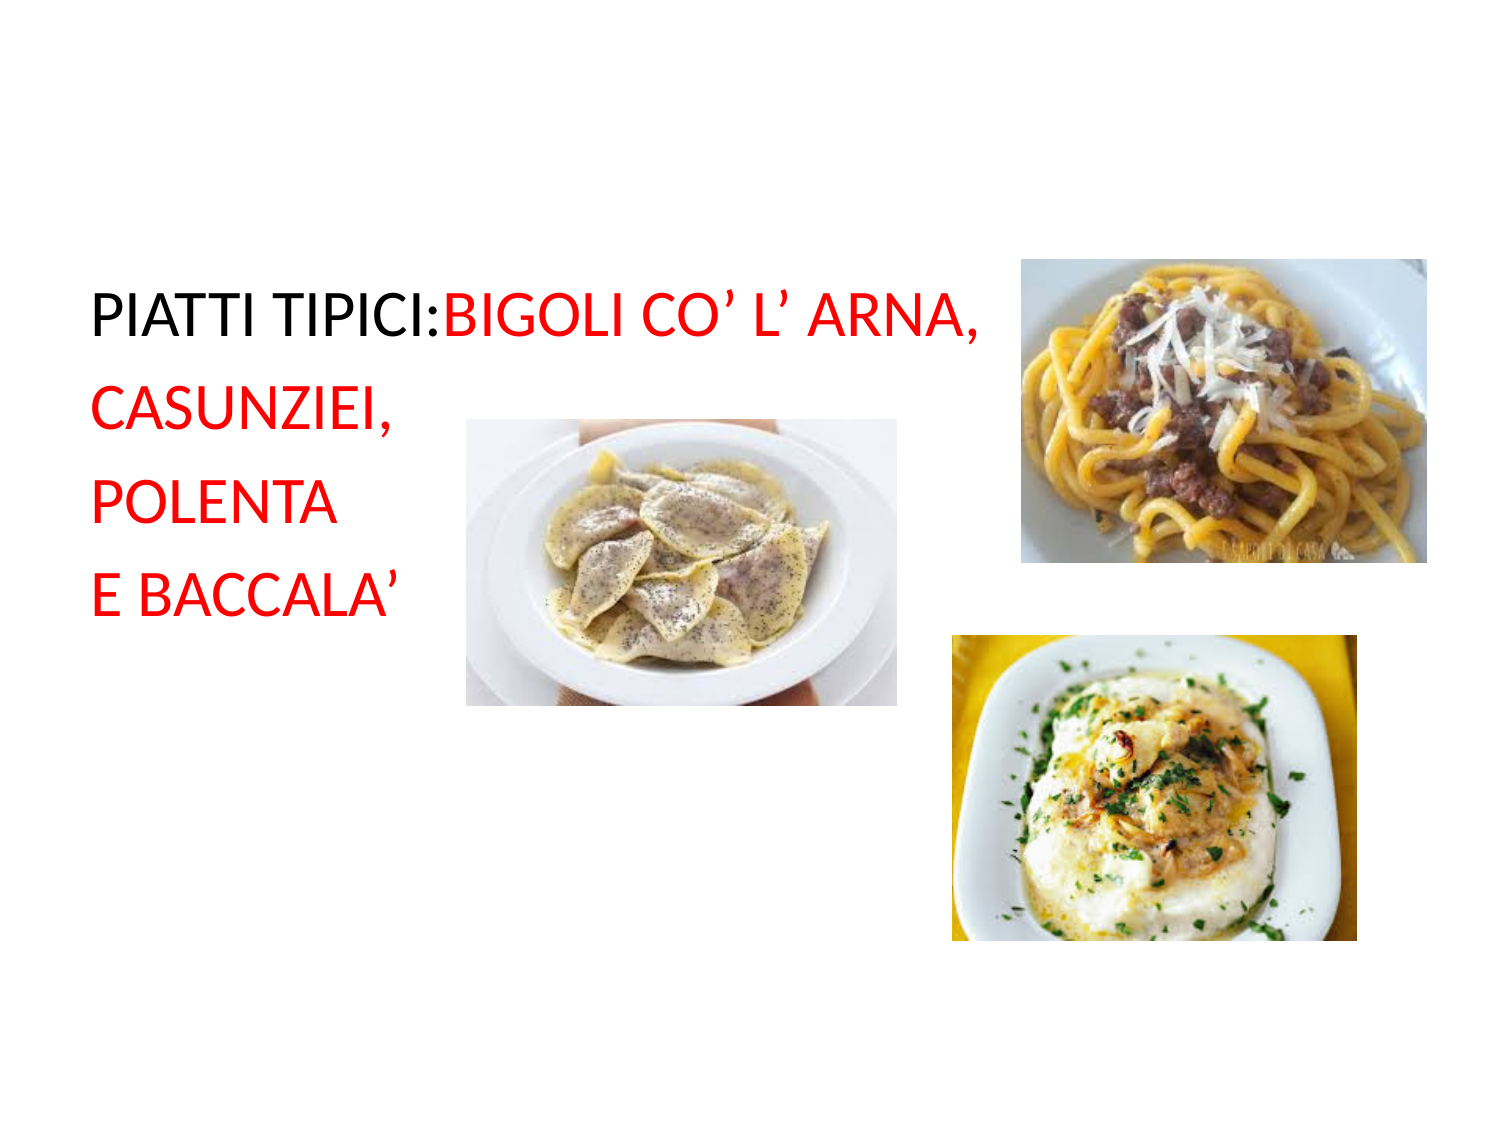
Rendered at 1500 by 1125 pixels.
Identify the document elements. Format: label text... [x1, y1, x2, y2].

picture [952, 635, 1358, 941]
picture [1021, 259, 1427, 563]
list PIATTI TIPICI:BIGOLI CO’ L’ ARNA, CASUNZIEI, POLENTA E BACCALA’ [75, 262, 1425, 1005]
picture [466, 419, 897, 706]
